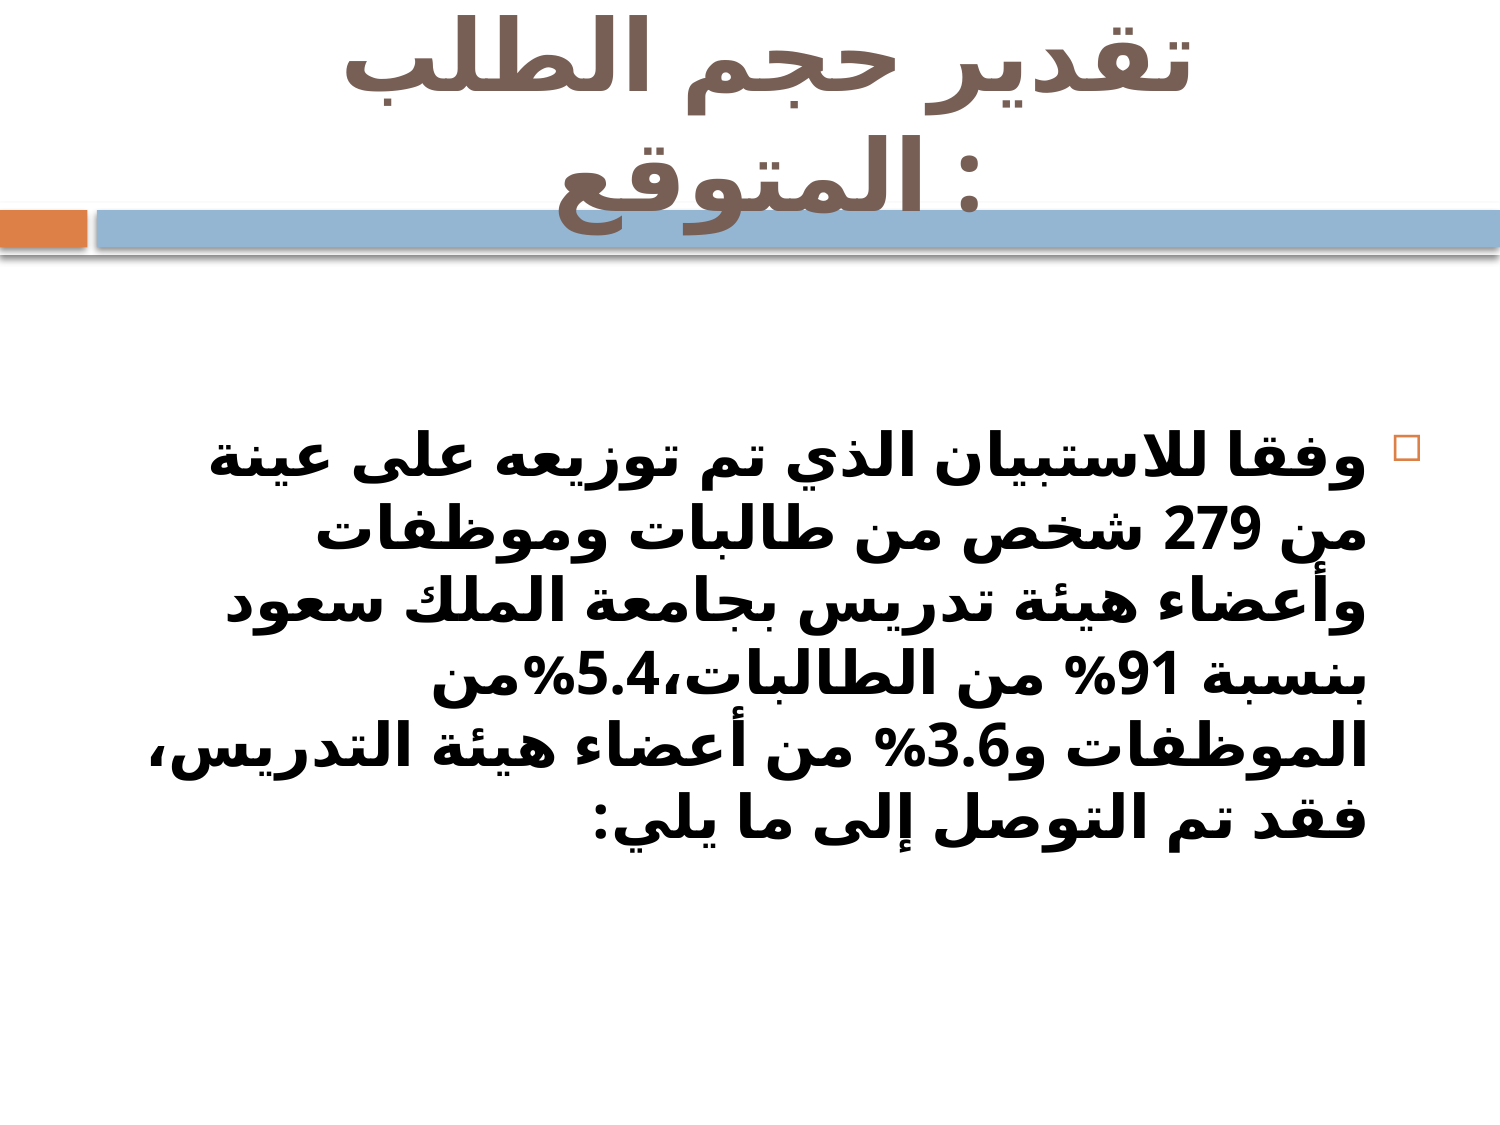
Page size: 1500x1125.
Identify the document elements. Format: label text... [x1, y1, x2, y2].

list وفقا للاستبيان الذي تم توزيعه على عينة من 279 شخص من طالبات وموظفات وأعضاء هيئة تدريس بجامعة الملك سعود بنسبة 91% من الطالبات،5.4%من الموظفات و3.6% من أعضاء هيئة التدريس، فقد تم التوصل إلى ما يلي: [100, 408, 1438, 922]
title تقدير حجم الطلب المتوقع : [100, 90, 1438, 253]
